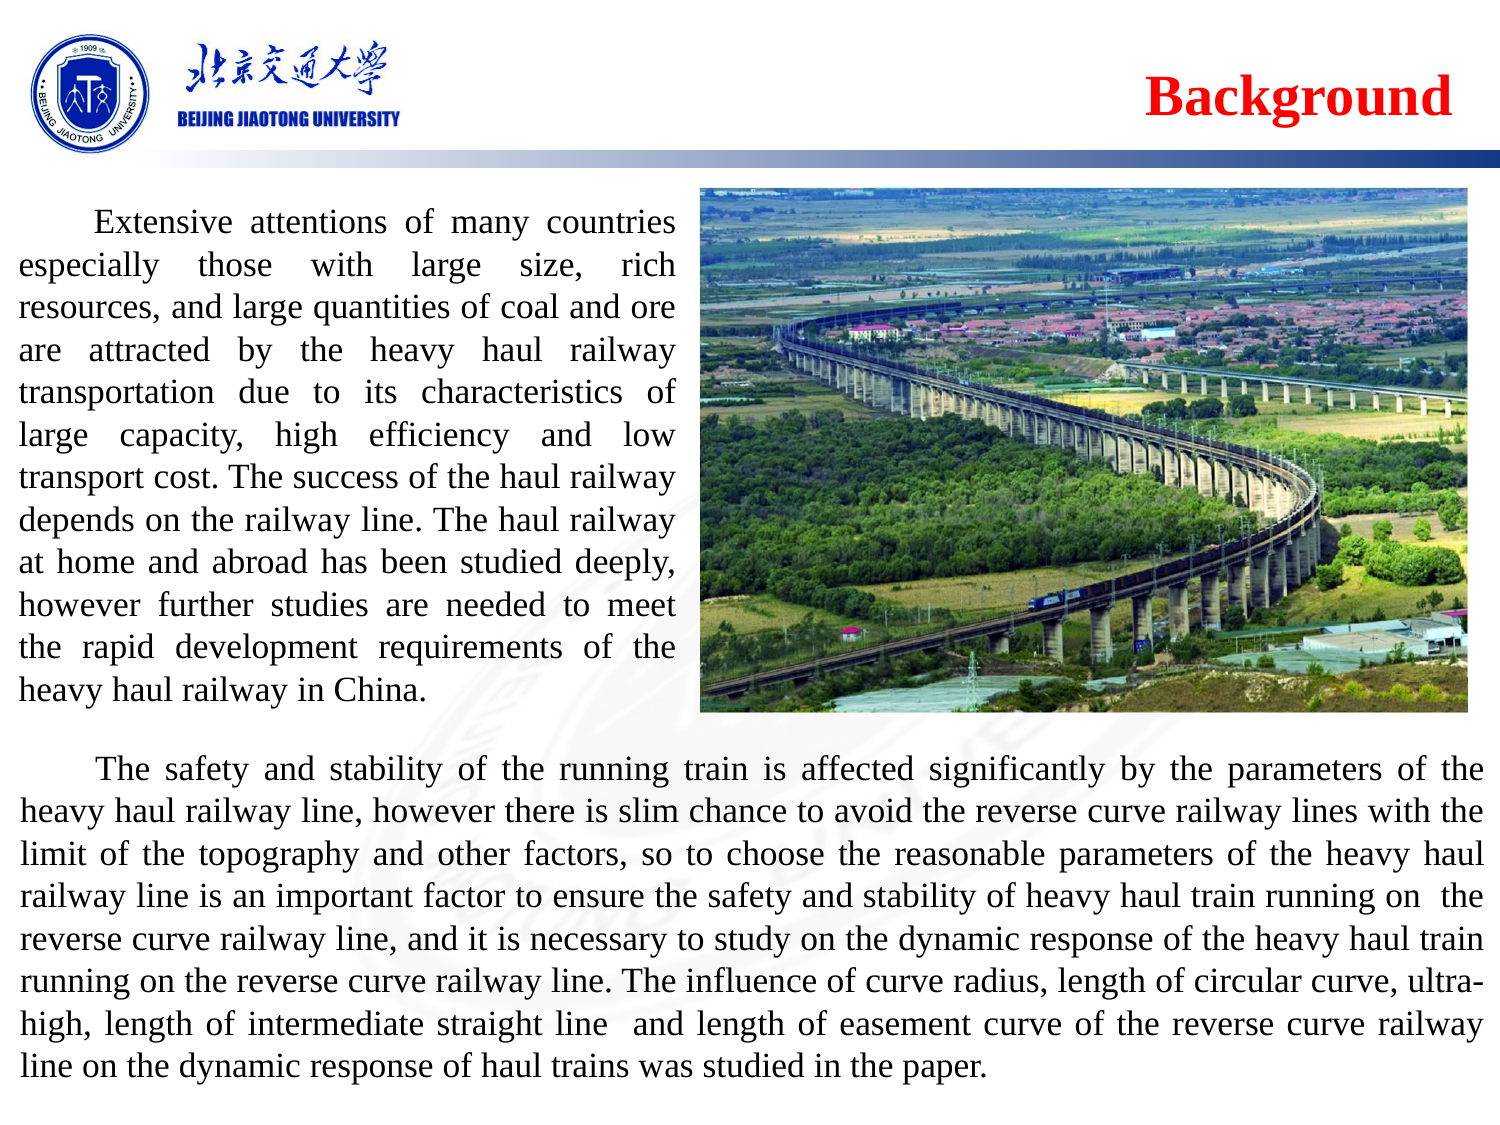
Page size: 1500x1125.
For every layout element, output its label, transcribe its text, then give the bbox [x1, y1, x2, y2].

text_box Extensive attentions of many countries especially those with large size, rich resources, and large quantities of coal and ore are attracted by the heavy haul railway transportation due to its characteristics of large capacity, high efficiency and low transport cost. The success of the haul railway depends on the railway line. The haul railway at home and abroad has been studied deeply, however further studies are needed to meet the rapid development requirements of the heavy haul railway in China. [3, 190, 692, 716]
text_box The safety and stability of the running train is affected significantly by the parameters of the heavy haul railway line, however there is slim chance to avoid the reverse curve railway lines with the limit of the topography and other factors, so to choose the reasonable parameters of the heavy haul railway line is an important factor to ensure the safety and stability of heavy haul train running on the reverse curve railway line, and it is necessary to study on the dynamic response of the heavy haul train running on the reverse curve railway line. The influence of curve radius, length of circular curve, ultra-high, length of intermediate straight line and length of easement curve of the reverse curve railway line on the dynamic response of haul trains was studied in the paper. [5, 737, 1500, 1093]
text_box Background [262, 50, 1468, 135]
picture [0, 0, 1500, 1125]
